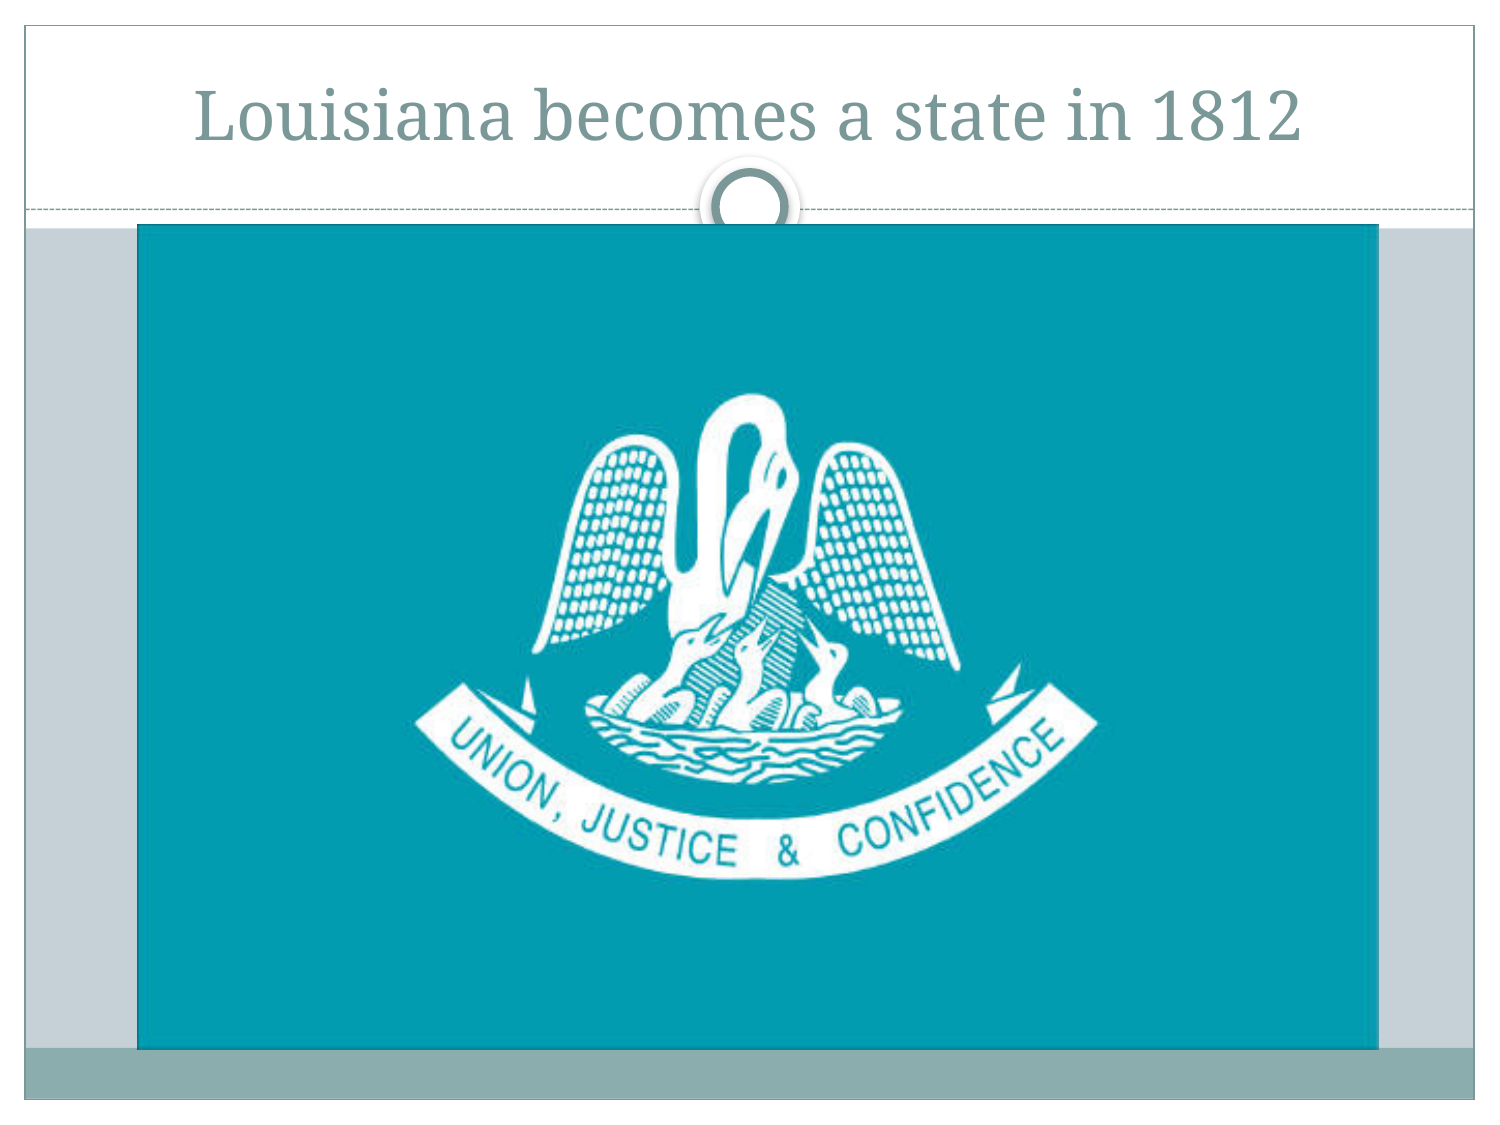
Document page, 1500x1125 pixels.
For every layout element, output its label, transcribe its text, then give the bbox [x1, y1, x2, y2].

title Louisiana becomes a state in 1812 [49, 37, 1450, 162]
picture [137, 224, 1379, 1051]
